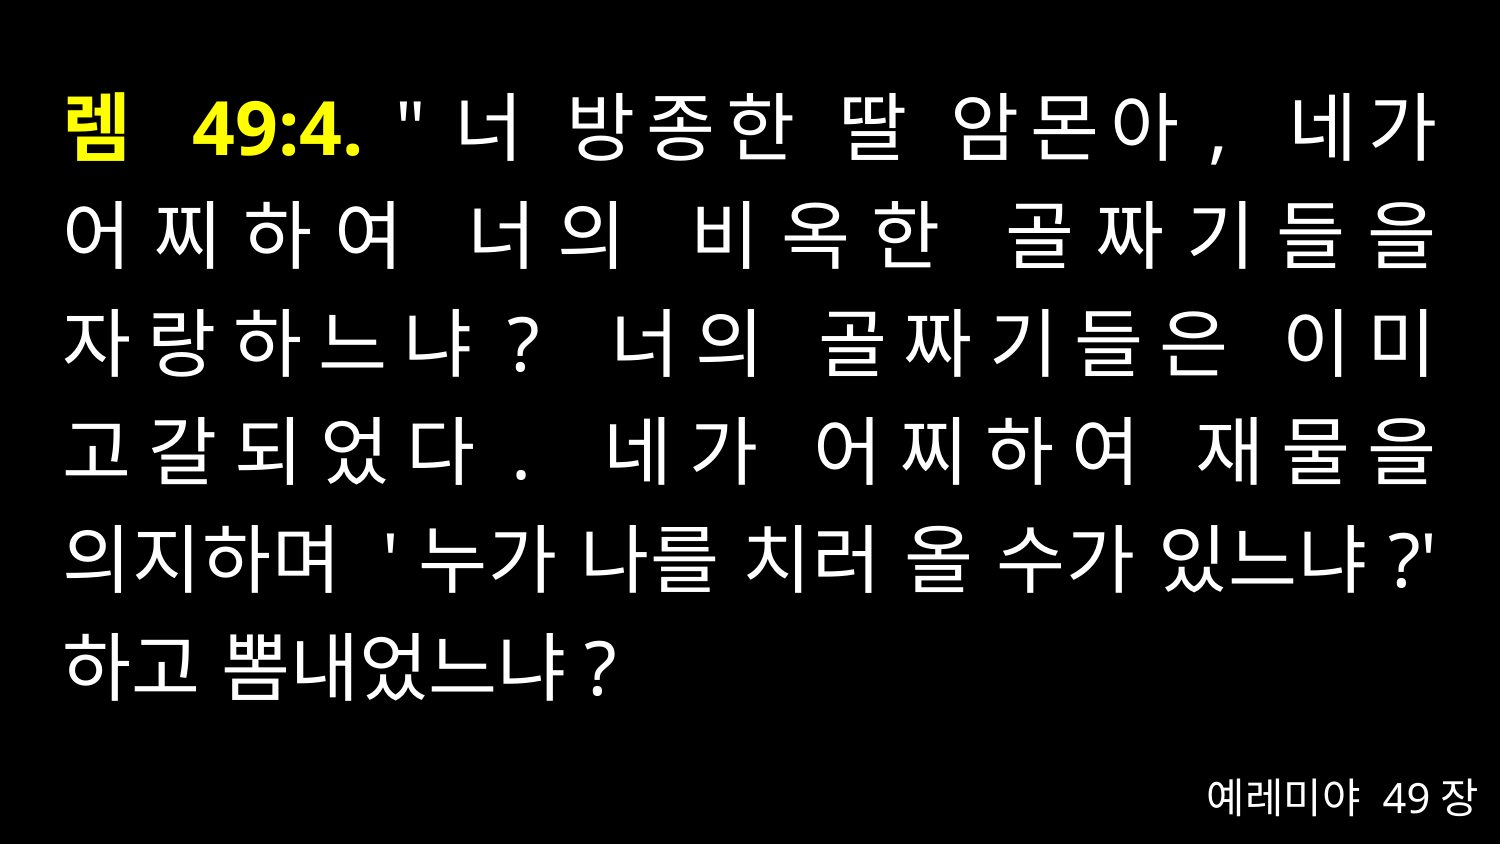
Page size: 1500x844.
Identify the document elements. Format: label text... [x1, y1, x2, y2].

subtitle 예레미야 49장 [916, 770, 1500, 844]
title 렘 49:4. "너 방종한 딸 암몬아, 네가 어찌하여 너의 비옥한 골짜기들을 자랑하느냐? 너의 골짜기들은 이미 고갈되었다. 네가 어찌하여 재물을 의지하며 '누가 나를 치러 올 수가 있느냐?' 하고 뽐내었느냐? [0, 0, 1500, 844]
